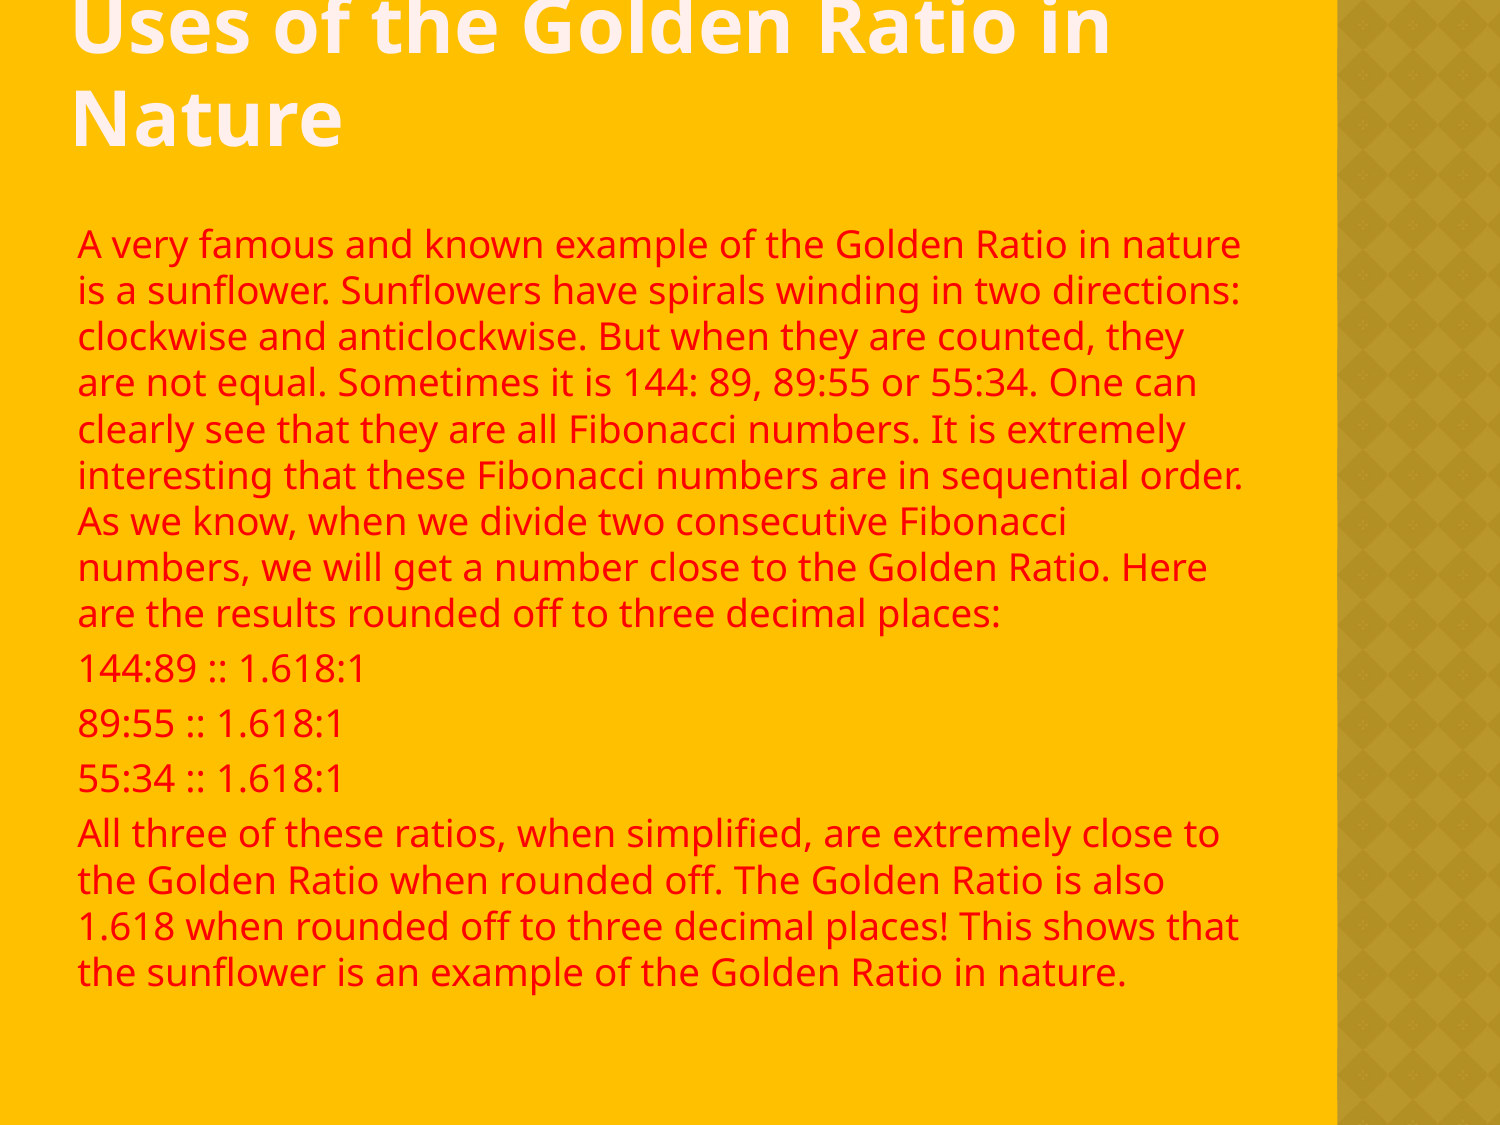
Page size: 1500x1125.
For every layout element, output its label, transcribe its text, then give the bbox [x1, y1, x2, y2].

title Uses of the Golden Ratio in Nature [62, 0, 1250, 163]
list A very famous and known example of the Golden Ratio in nature is a sunflower. Sunflowers have spirals winding in two directions: clockwise and anticlockwise. But when they are counted, they are not equal. Sometimes it is 144: 89, 89:55 or 55:34. One can clearly see that they are all Fibonacci numbers. It is extremely interesting that these Fibonacci numbers are in sequential order. As we know, when we divide two consecutive Fibonacci numbers, we will get a number close to the Golden Ratio. Here are the results rounded off to three decimal places: 144:89 :: 1.618:1 89:55 :: 1.618:1 55:34 :: 1.618:1 All three of these ratios, when simplified, are extremely close to the Golden Ratio when rounded off. The Golden Ratio is also 1.618 when rounded off to three decimal places! This shows that the sunflower is an example of the Golden Ratio in nature. [62, 212, 1263, 1075]
